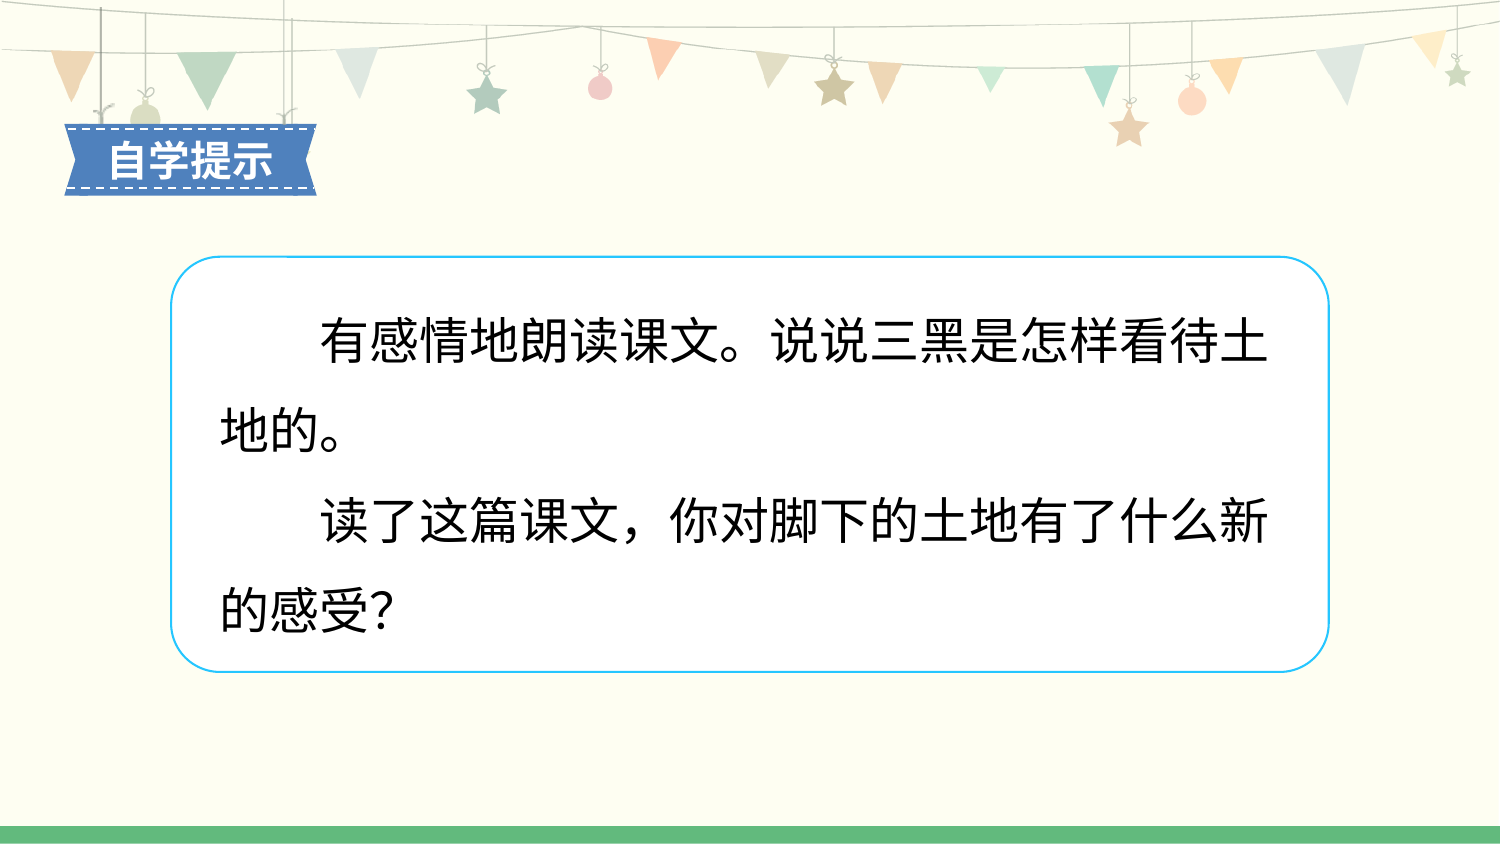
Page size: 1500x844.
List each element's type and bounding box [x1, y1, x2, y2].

text_box [171, 256, 1329, 672]
text_box [64, 0, 317, 196]
